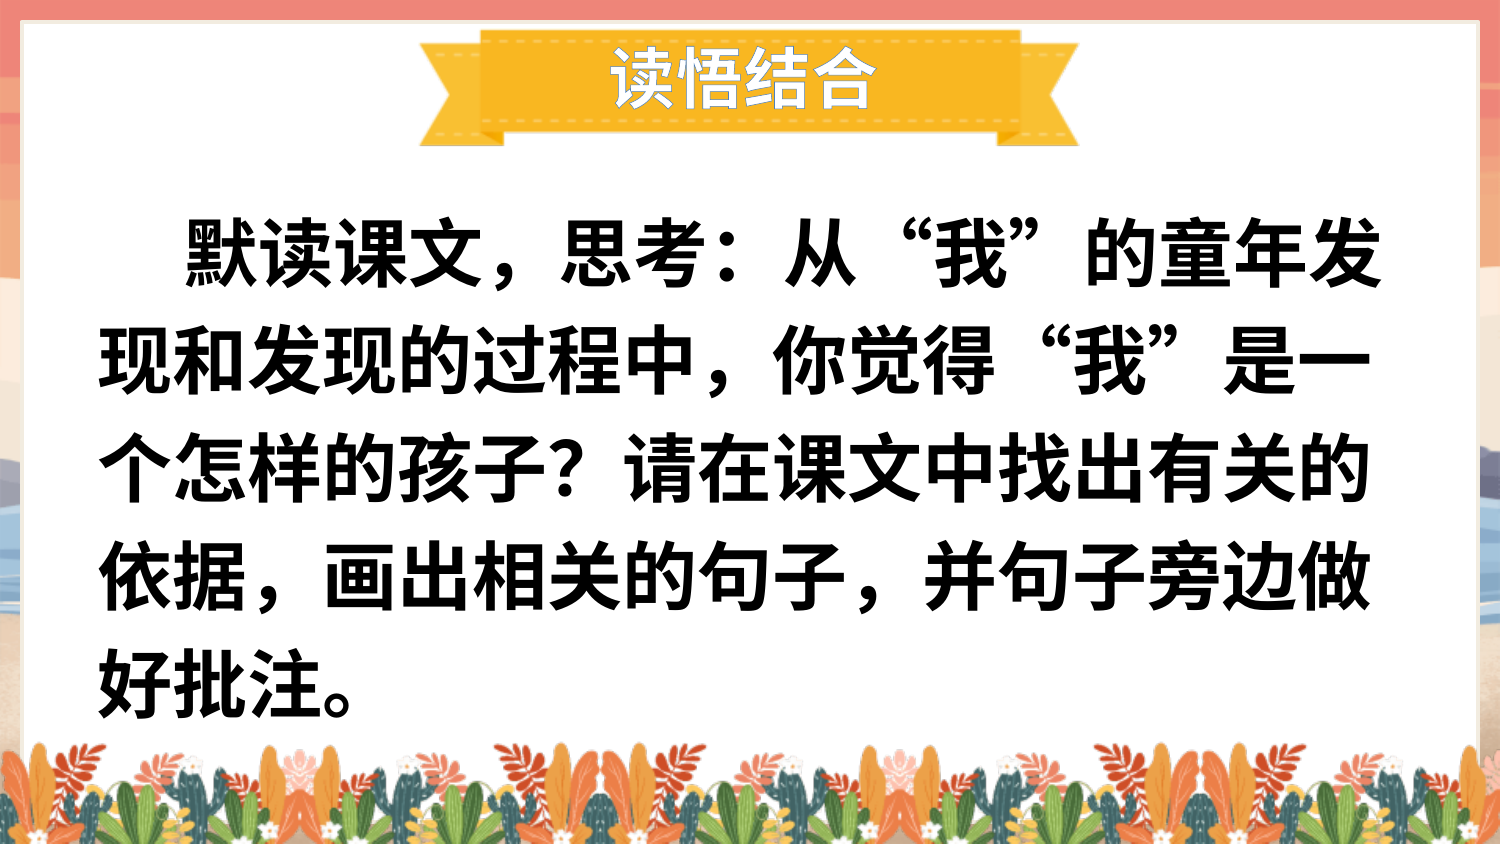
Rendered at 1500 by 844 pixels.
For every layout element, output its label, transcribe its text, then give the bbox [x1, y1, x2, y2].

picture [0, 0, 1500, 844]
text_box 默读课文，思考：从“我”的童年发现和发现的过程中，你觉得“我”是一个怎样的孩子？请在课文中找出有关的依据，画出相关的句子，并句子旁边做好批注。 [82, 180, 1418, 736]
text_box 读悟结合 [593, 28, 909, 124]
